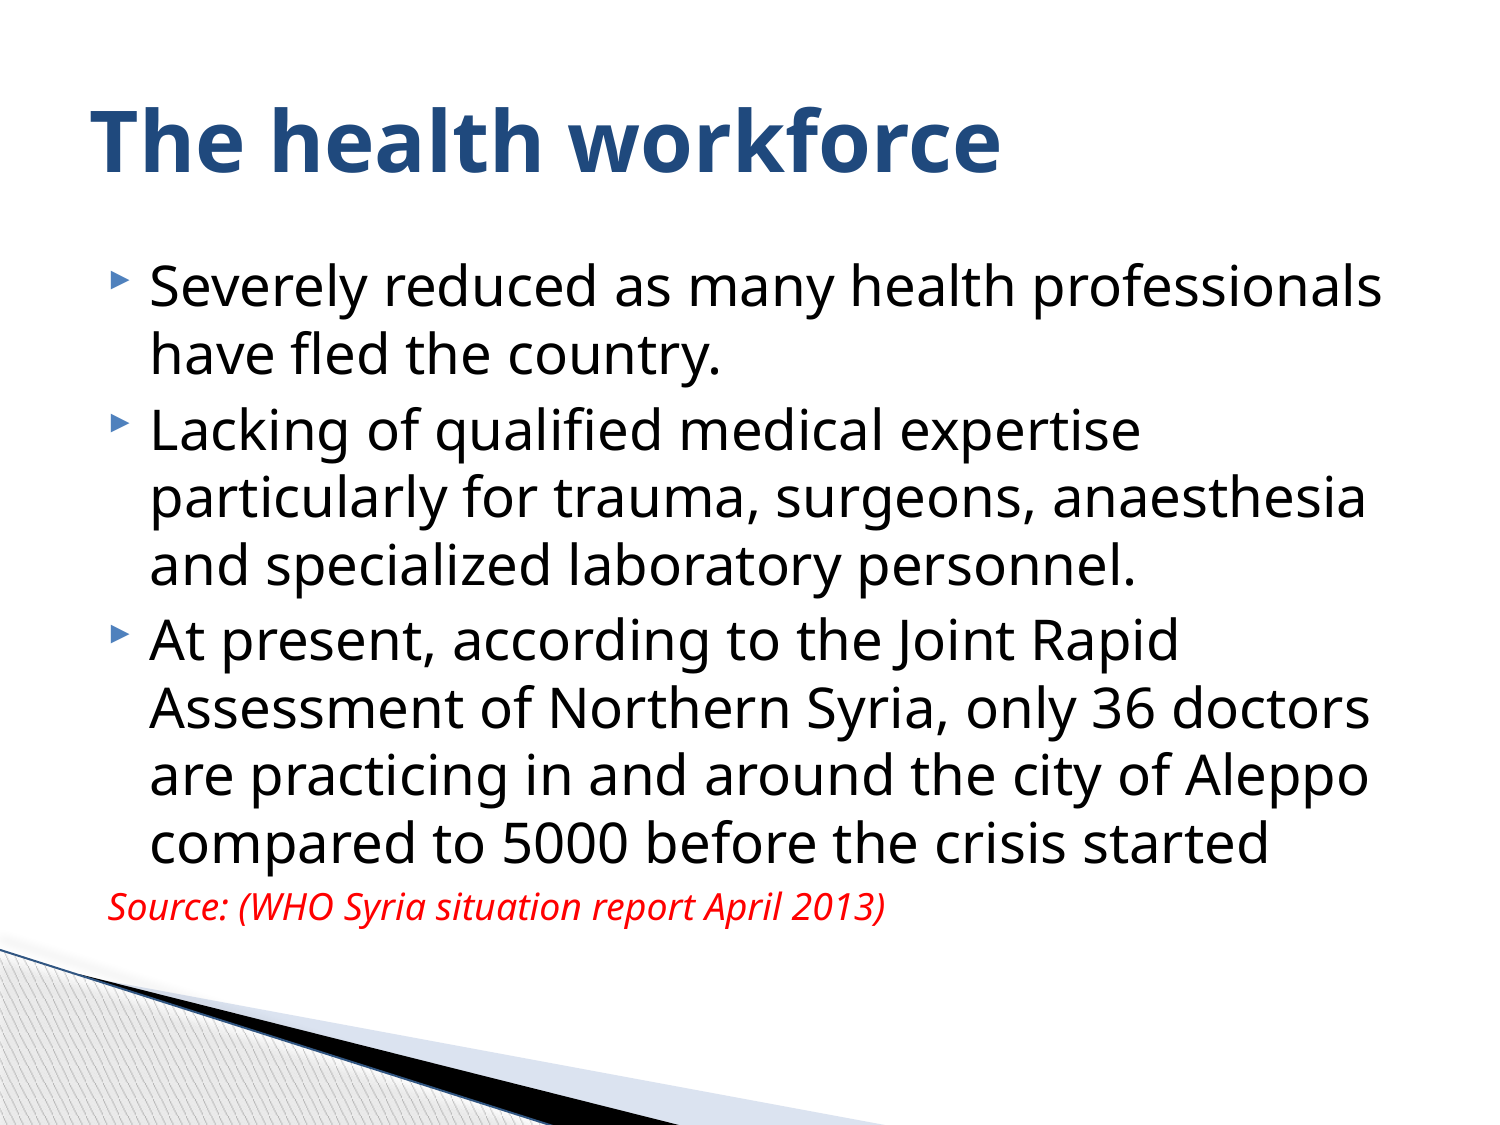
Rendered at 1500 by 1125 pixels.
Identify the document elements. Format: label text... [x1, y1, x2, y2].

title The health workforce [75, 45, 1425, 233]
list Severely reduced as many health professionals have fled the country. Lacking of qualified medical expertise particularly for trauma, surgeons, anaesthesia and specialized laboratory personnel. At present, according to the Joint Rapid Assessment of Northern Syria, only 36 doctors are practicing in and around the city of Aleppo compared to 5000 before the crisis started Source: (WHO Syria situation report April 2013) [75, 243, 1425, 986]
